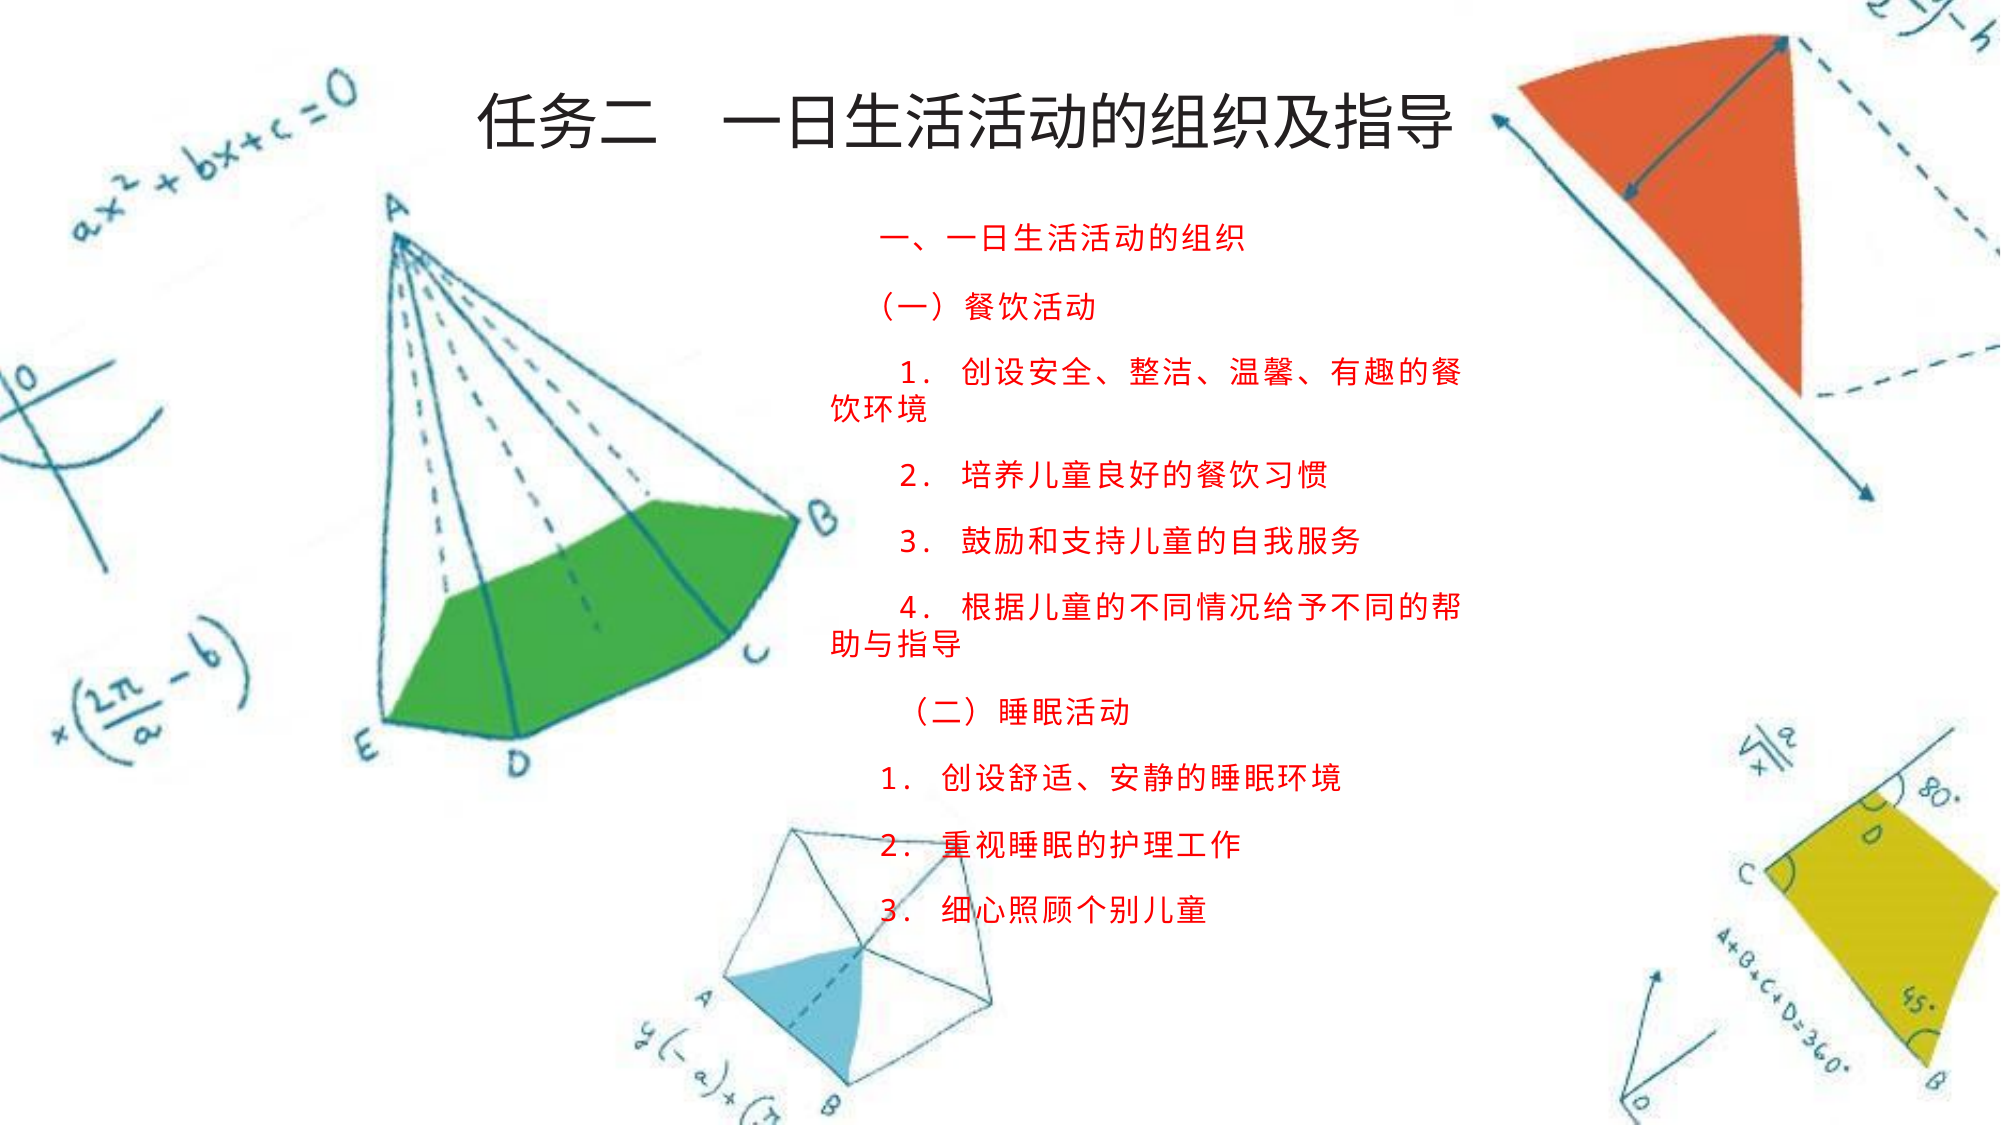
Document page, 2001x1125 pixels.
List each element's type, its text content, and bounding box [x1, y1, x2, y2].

list 一、一日生活活动的组织 （一）餐饮活动 1. 创设安全、整洁、温馨、有趣的餐饮环境 2. 培养儿童良好的餐饮习惯 3. 鼓励和支持儿童的自我服务 4. 根据儿童的不同情况给予不同的帮助与指导 （二）睡眠活动 1. 创设舒适、安静的睡眠环境 2. 重视睡眠的护理工作 3. 细心照顾个别儿童 [769, 219, 1487, 941]
picture [0, 0, 2001, 1125]
text_box 任务二 一日生活活动的组织及指导 [461, 75, 1505, 227]
